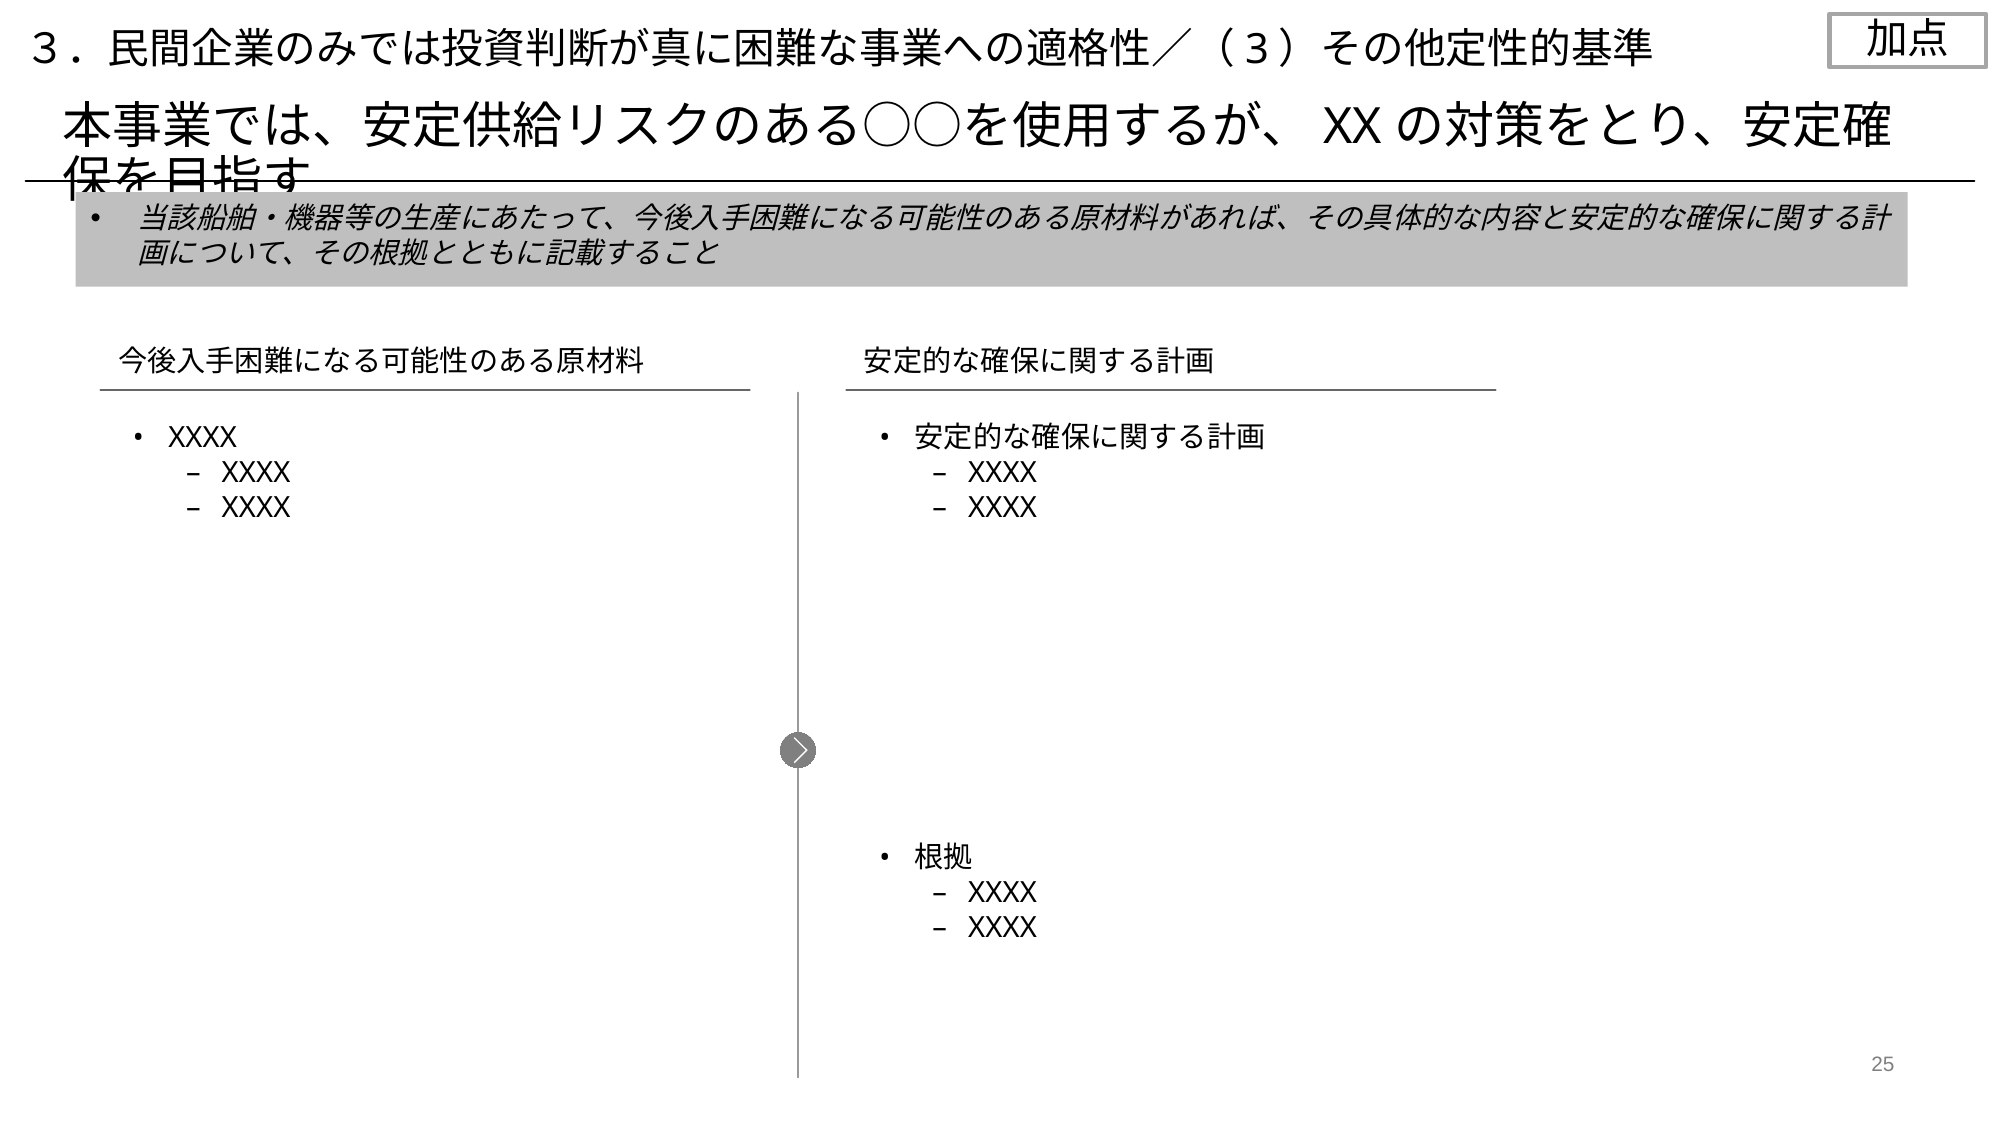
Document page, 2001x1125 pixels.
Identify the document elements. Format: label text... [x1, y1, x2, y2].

text_box 本事業では、安定供給リスクのある○○を使用するが、XXの対策をとり、安定確保を目指す [62, 100, 1908, 180]
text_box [780, 392, 816, 1078]
text_box 本事業では、安定供給リスクのある○○を使用するが、XXの対策をとり、安定確保を目指す [62, 182, 1908, 208]
text_box 加点 [1829, 13, 1986, 68]
text_box 当該船舶・機器等の生産にあたって、今後入手困難になる可能性のある原材料があれば、その具体的な内容と安定的な確保に関する計画について、その根拠とともに記載すること [75, 191, 1909, 288]
text_box 安定的な確保に関する計画 XXXX XXXX 根拠 XXXX XXXX [846, 410, 1898, 1072]
text_box 今後入手困難になる可能性のある原材料 [100, 342, 715, 389]
text_box XXXX XXXX XXXX [99, 410, 751, 1072]
text_box ３．民間企業のみでは投資判断が真に困難な事業への適格性／（3）その他定性的基準 [24, 28, 1818, 74]
text_box 安定的な確保に関する計画 [846, 342, 1461, 389]
